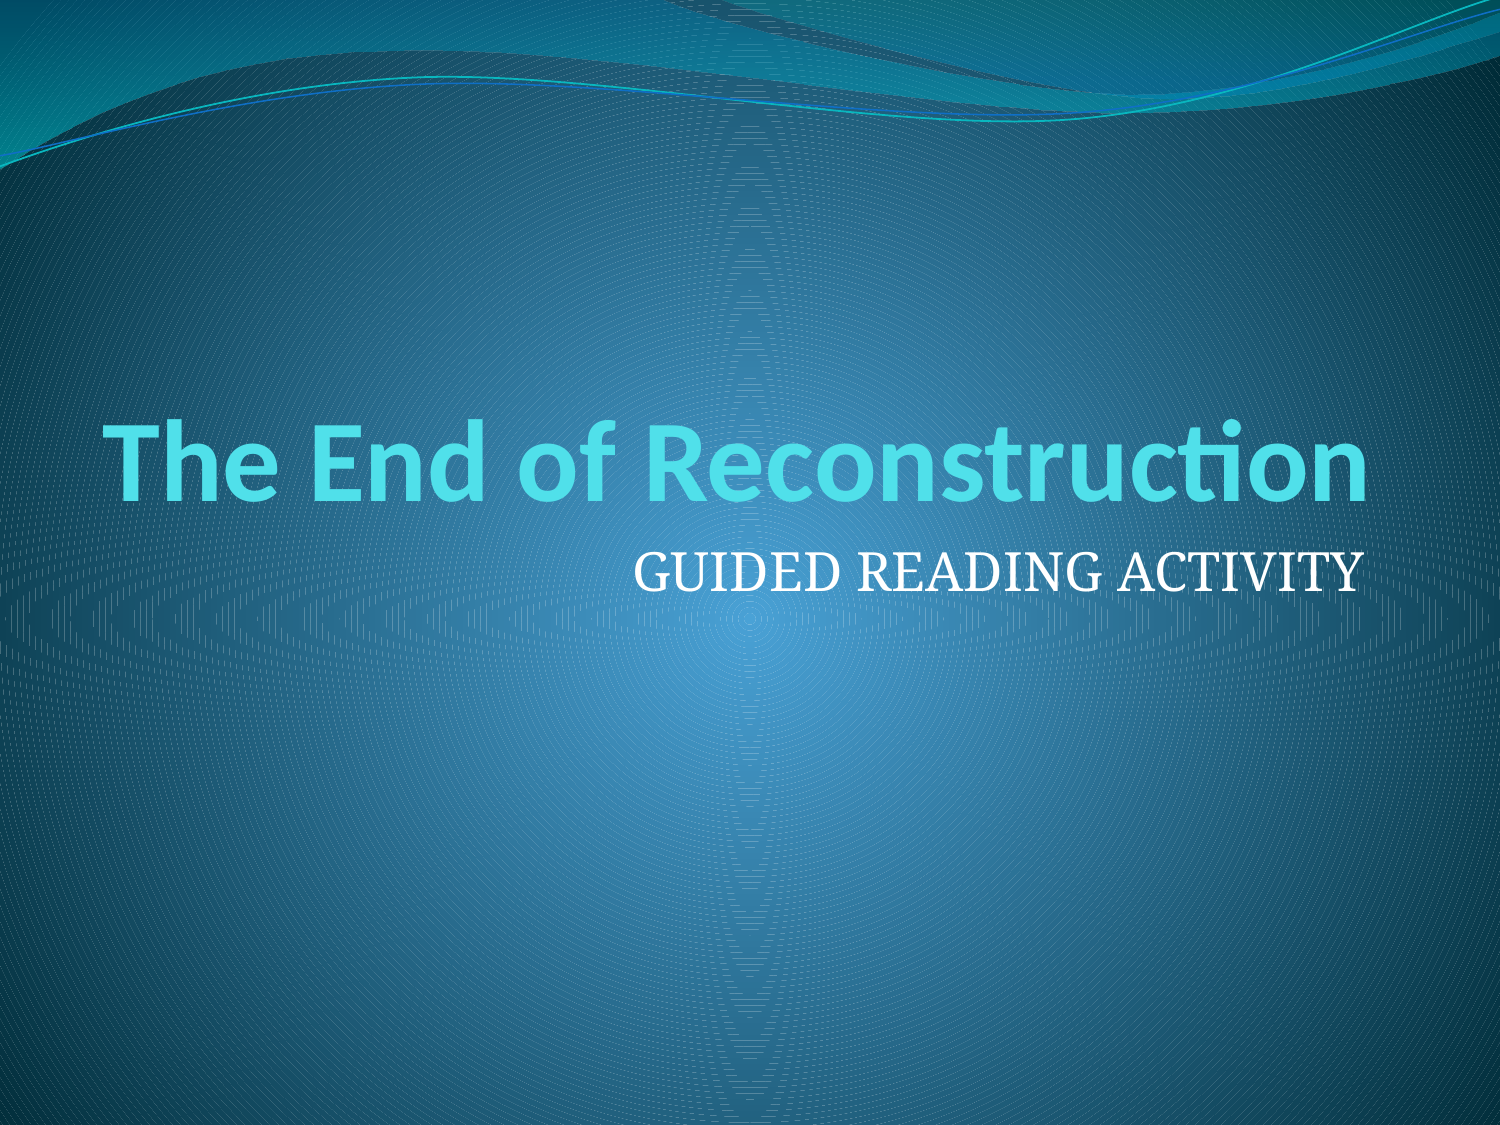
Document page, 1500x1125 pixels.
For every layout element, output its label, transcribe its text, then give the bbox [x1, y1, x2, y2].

subtitle GUIDED READING ACTIVITY [87, 529, 1376, 818]
title The End of Reconstruction [87, 224, 1376, 525]
